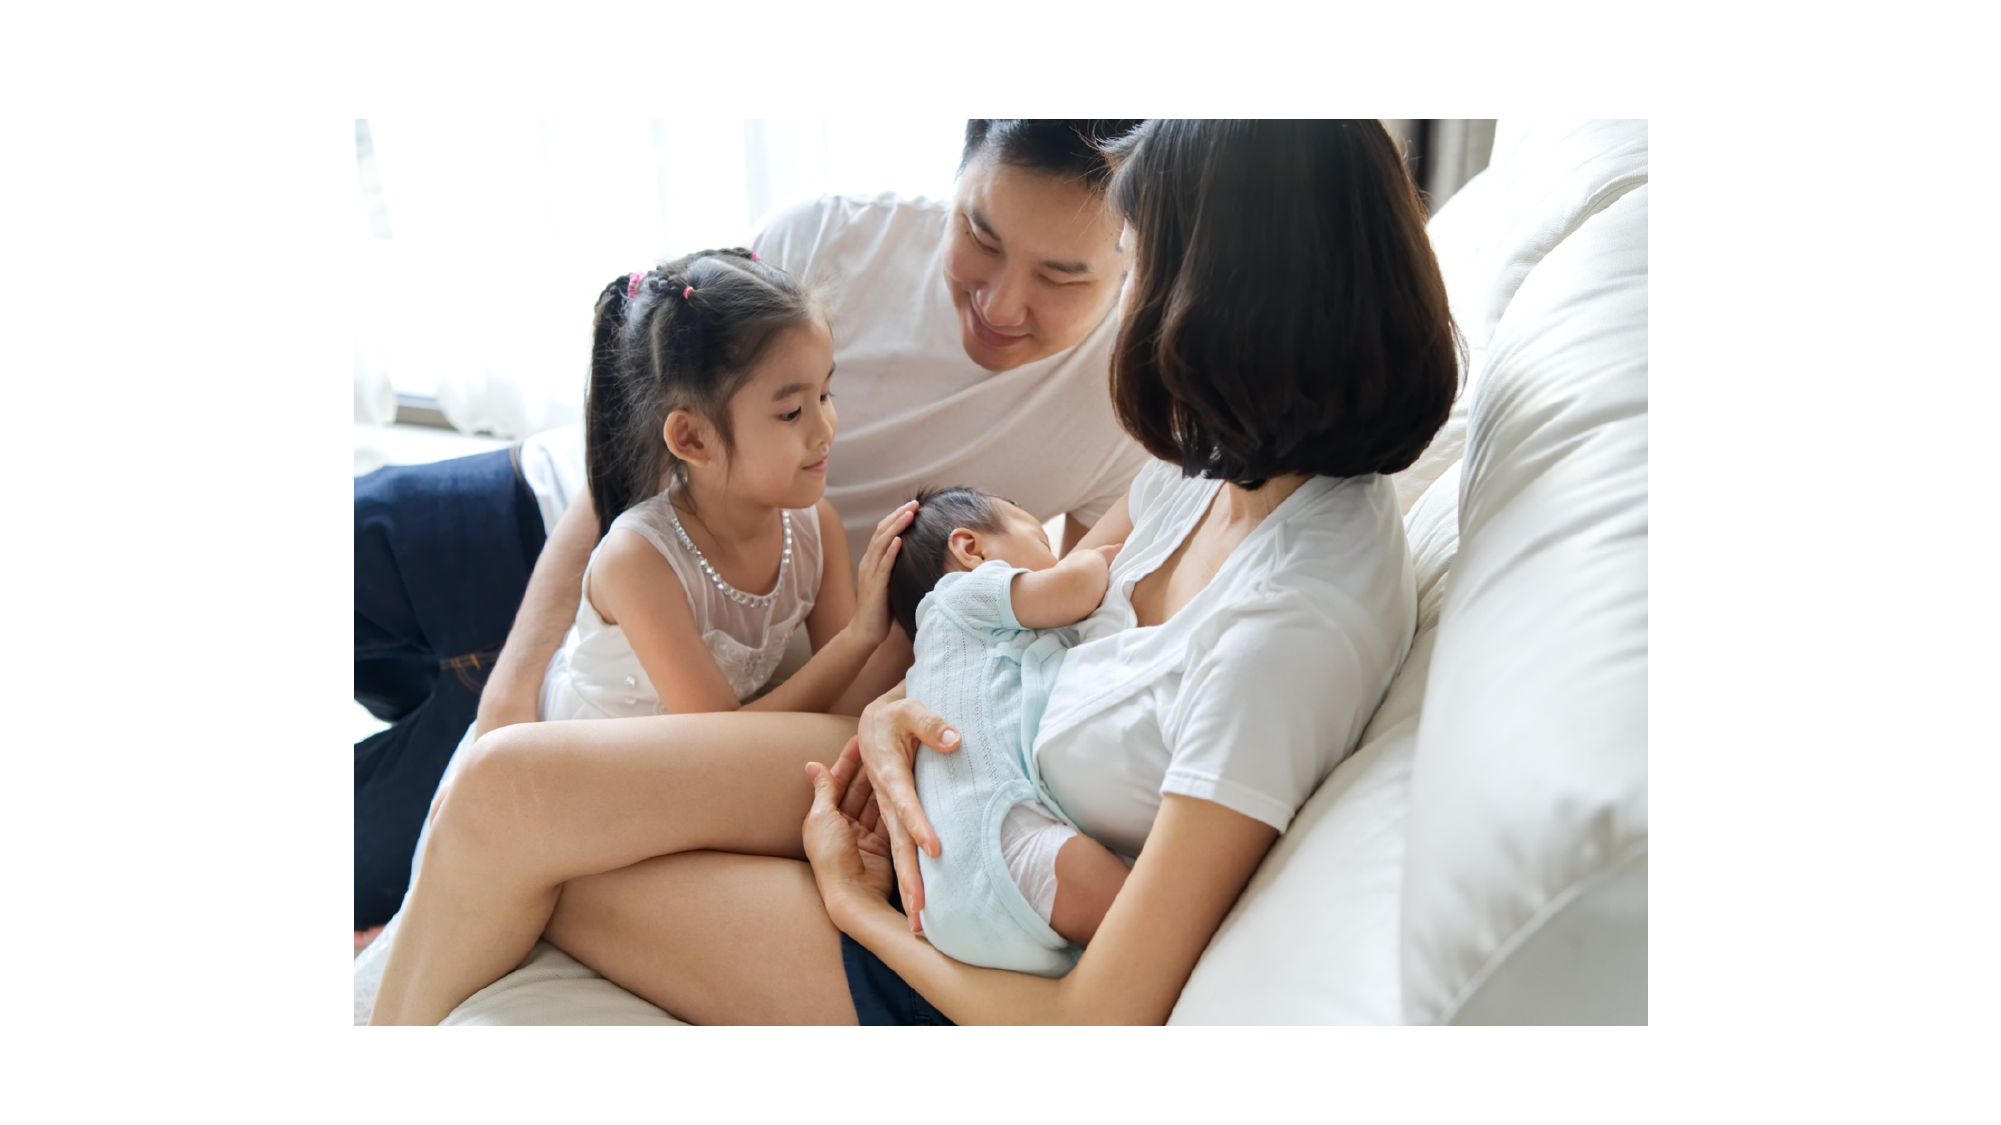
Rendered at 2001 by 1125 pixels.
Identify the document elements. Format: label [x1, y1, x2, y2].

list [354, 119, 1648, 1026]
